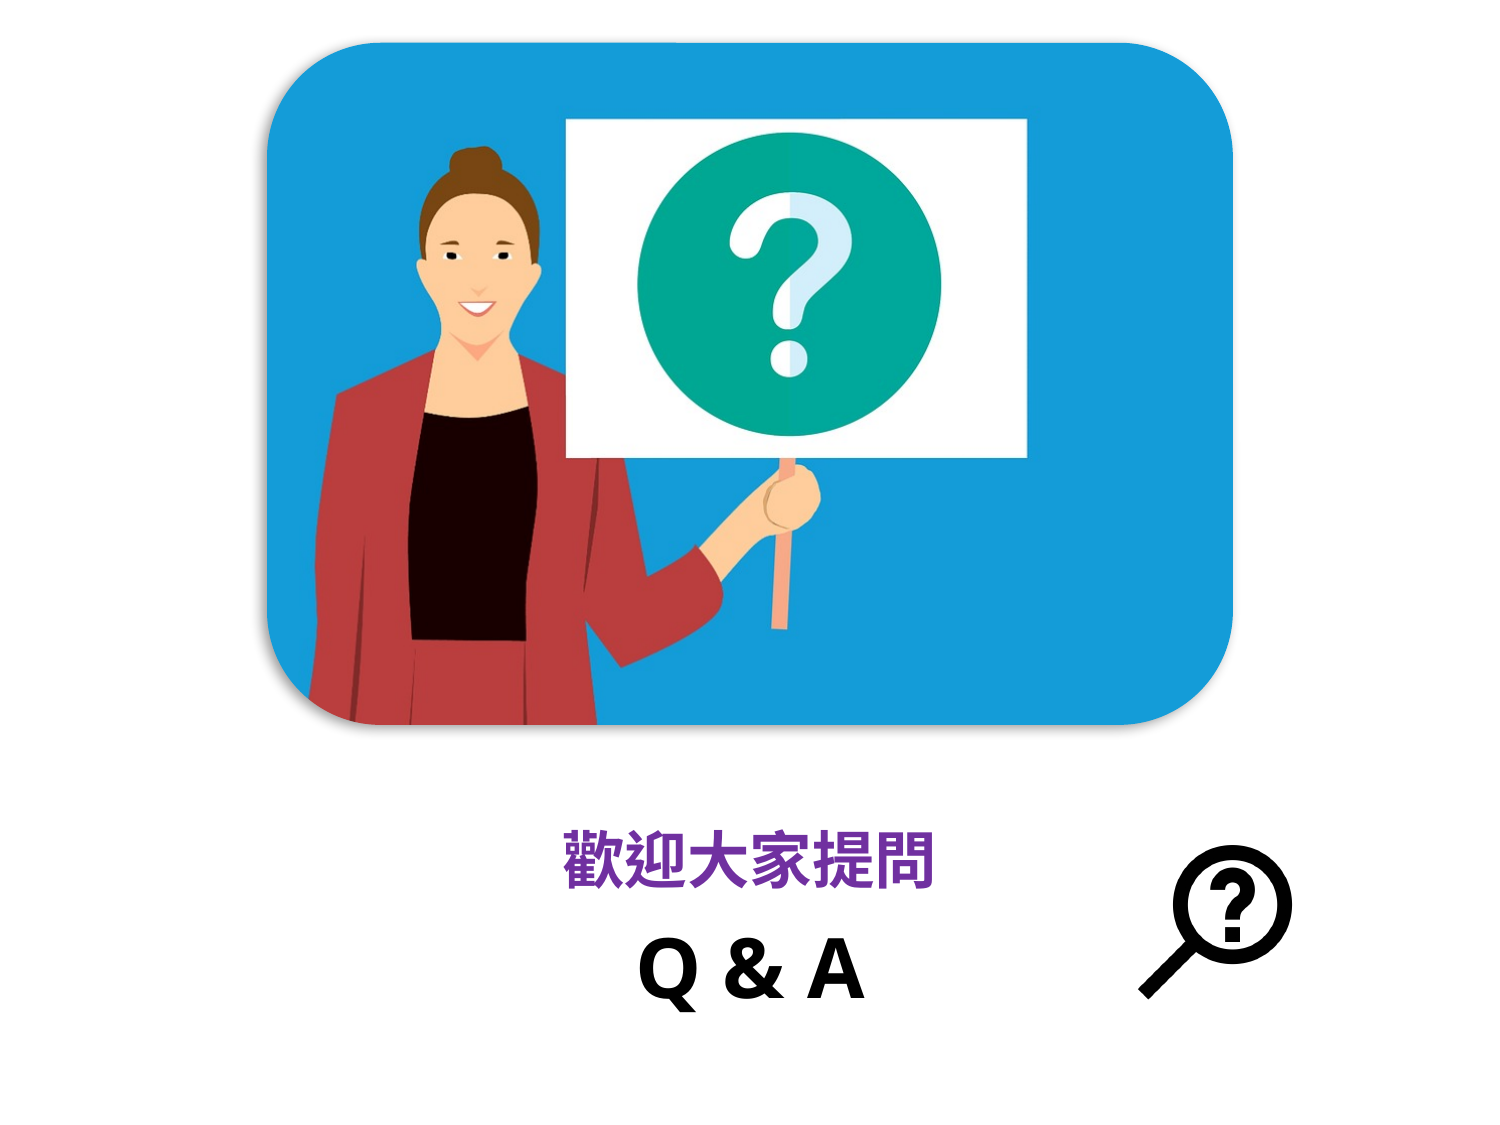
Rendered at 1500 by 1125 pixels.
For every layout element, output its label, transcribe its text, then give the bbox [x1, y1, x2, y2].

picture [1127, 830, 1307, 1009]
list 歡迎大家提問 [522, 822, 978, 920]
picture [267, 42, 1233, 725]
title Q & A [522, 926, 978, 1025]
